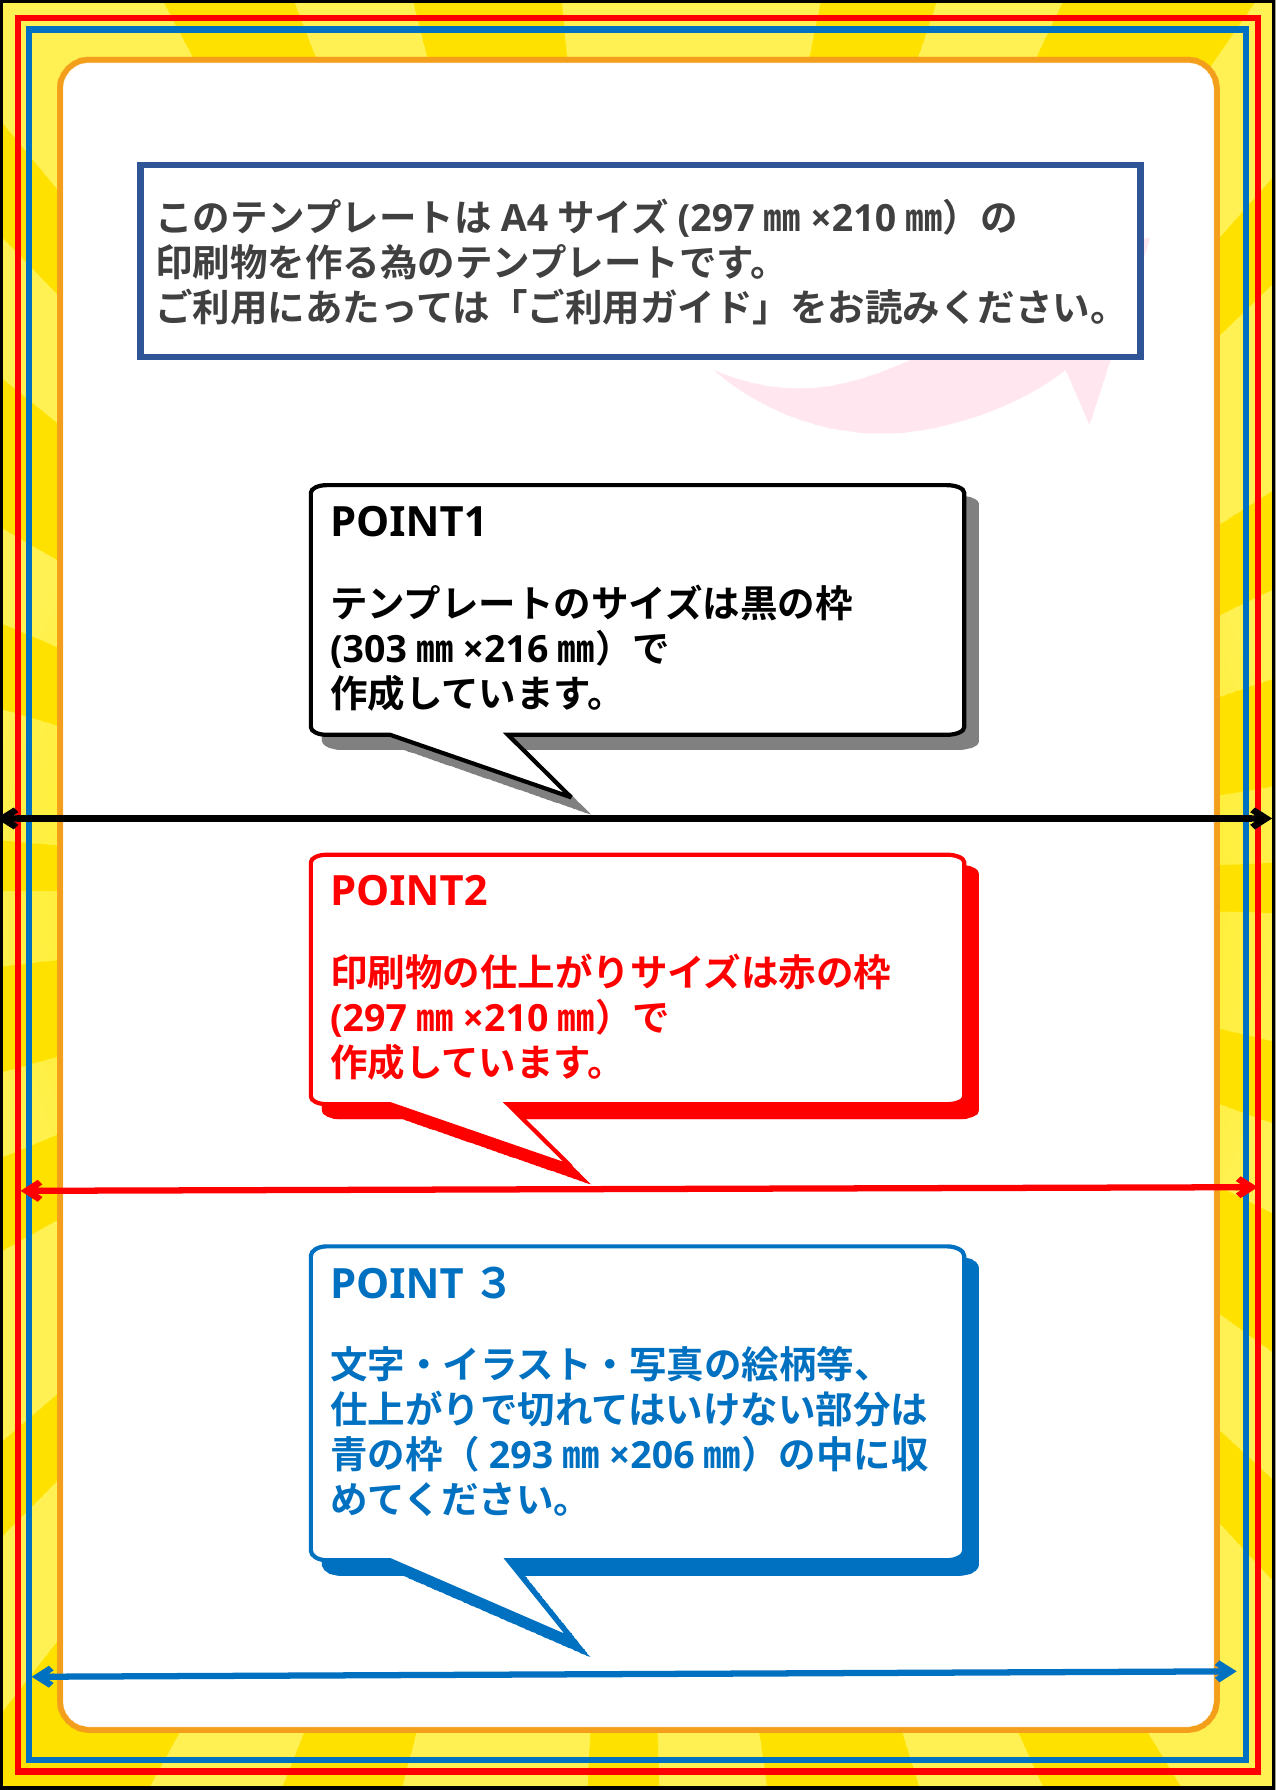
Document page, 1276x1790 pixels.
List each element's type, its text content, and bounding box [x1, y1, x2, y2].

text_box [17, 822, 1259, 1773]
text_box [20, 1187, 1258, 1191]
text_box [31, 1671, 1237, 1677]
text_box POINT2 印刷物の仕上がりサイズは赤の枠(297㎜×210㎜）で 作成しています。 [310, 854, 965, 1167]
text_box [17, 17, 1259, 815]
text_box [28, 1191, 1247, 1761]
text_box [28, 822, 1247, 1187]
text_box POINT３ 文字・イラスト・写真の絵柄等、 仕上がりで切れてはいけない部分は 青の枠（293㎜×206㎜）の中に収めてください。 [310, 1246, 965, 1639]
text_box [28, 28, 1247, 815]
text_box [0, 0, 1276, 1790]
text_box このテンプレートはA4サイズ(297㎜×210㎜）の 印刷物を作る為のテンプレートです。 ご利用にあたっては「ご利用ガイド」をお読みください。 [140, 164, 1142, 358]
text_box POINT1 テンプレートのサイズは黒の枠 (303㎜×216㎜）で 作成しています。 [310, 485, 965, 798]
